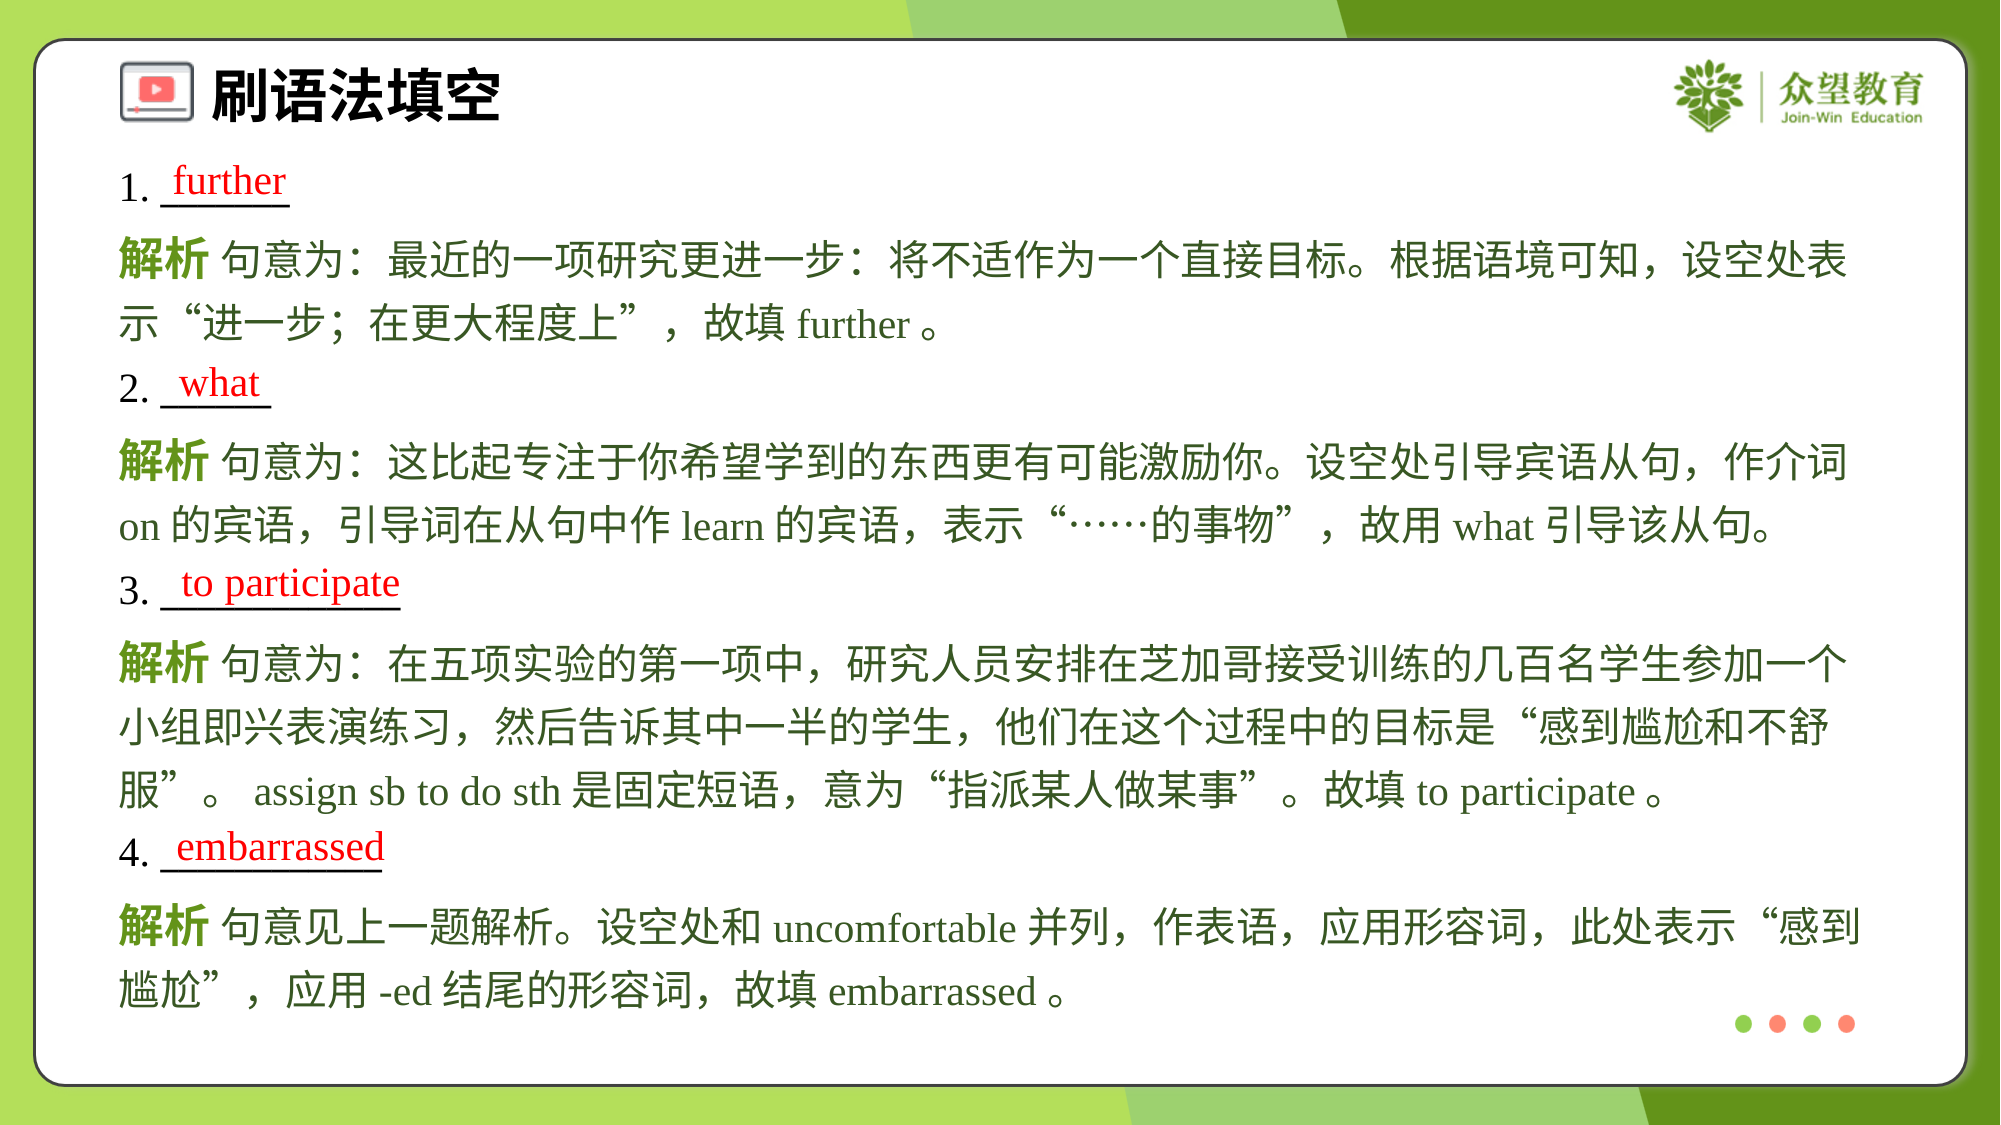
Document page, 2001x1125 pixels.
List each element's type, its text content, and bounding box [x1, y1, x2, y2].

text_box to participate [172, 541, 410, 599]
text_box 解析 句意为：在五项实验的第一项中，研究人员安排在芝加哥接受训练的几百名学生参加一个小组即兴表演练习，然后告诉其中一半的学生，他们在这个过程中的目标是“感到尴尬和不舒服”。assign sb to do sth是固定短语，意为“指派某人做某事”。故填to participate。 [118, 620, 1883, 809]
text_box 4. ____________ [118, 812, 1883, 870]
picture [0, 0, 2000, 1125]
text_box 2. ______ [118, 348, 1883, 406]
text_box 解析 句意为：这比起专注于你希望学到的东西更有可能激励你。设空处引导宾语从句，作介词on的宾语，引导词在从句中作learn的宾语，表示“……的事物”，故用what引导该从句。 [118, 417, 1883, 544]
text_box 解析 句意为：最近的一项研究更进一步：将不适作为一个直接目标。根据语境可知，设空处表示“进一步；在更大程度上”，故填further。 [118, 215, 1883, 343]
text_box 3. _____________ [118, 550, 1883, 608]
text_box 1. _______ [118, 146, 1883, 204]
text_box further [167, 140, 291, 199]
text_box embarrassed [172, 806, 390, 865]
text_box 解析 句意见上一题解析。设空处和uncomfortable并列，作表语，应用形容词，此处表示“感到尴尬”，应用-ed结尾的形容词，故填embarrassed。 [118, 882, 1883, 1009]
text_box what [174, 342, 265, 400]
